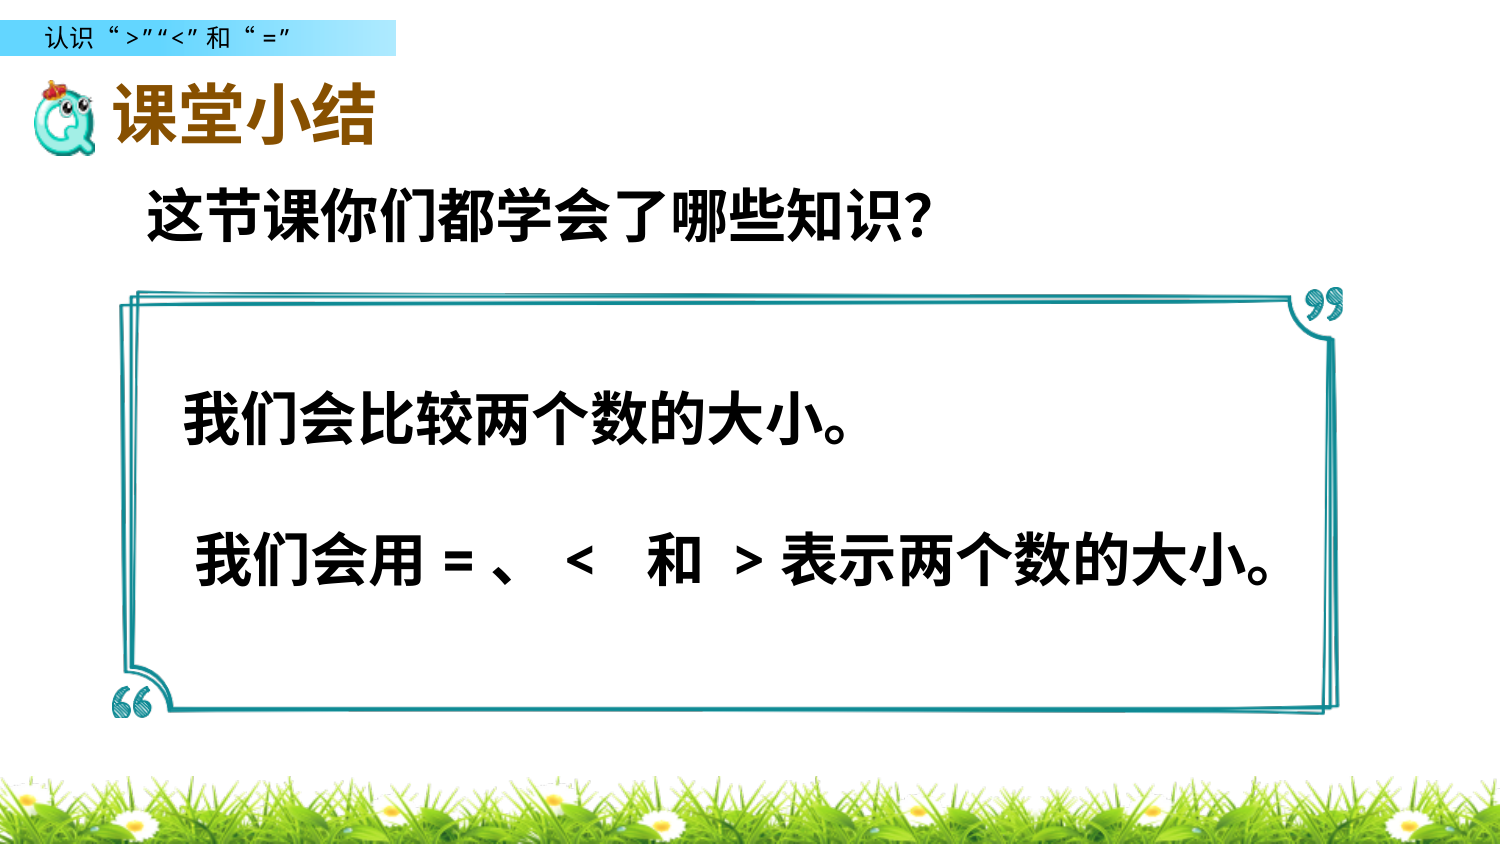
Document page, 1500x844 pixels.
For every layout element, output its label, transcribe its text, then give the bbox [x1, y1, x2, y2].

text_box 课堂小结 [100, 67, 404, 159]
picture [111, 287, 1343, 718]
text_box 这节课你们都学会了哪些知识？ [134, 173, 974, 255]
picture [34, 80, 96, 156]
picture [0, 776, 1500, 844]
